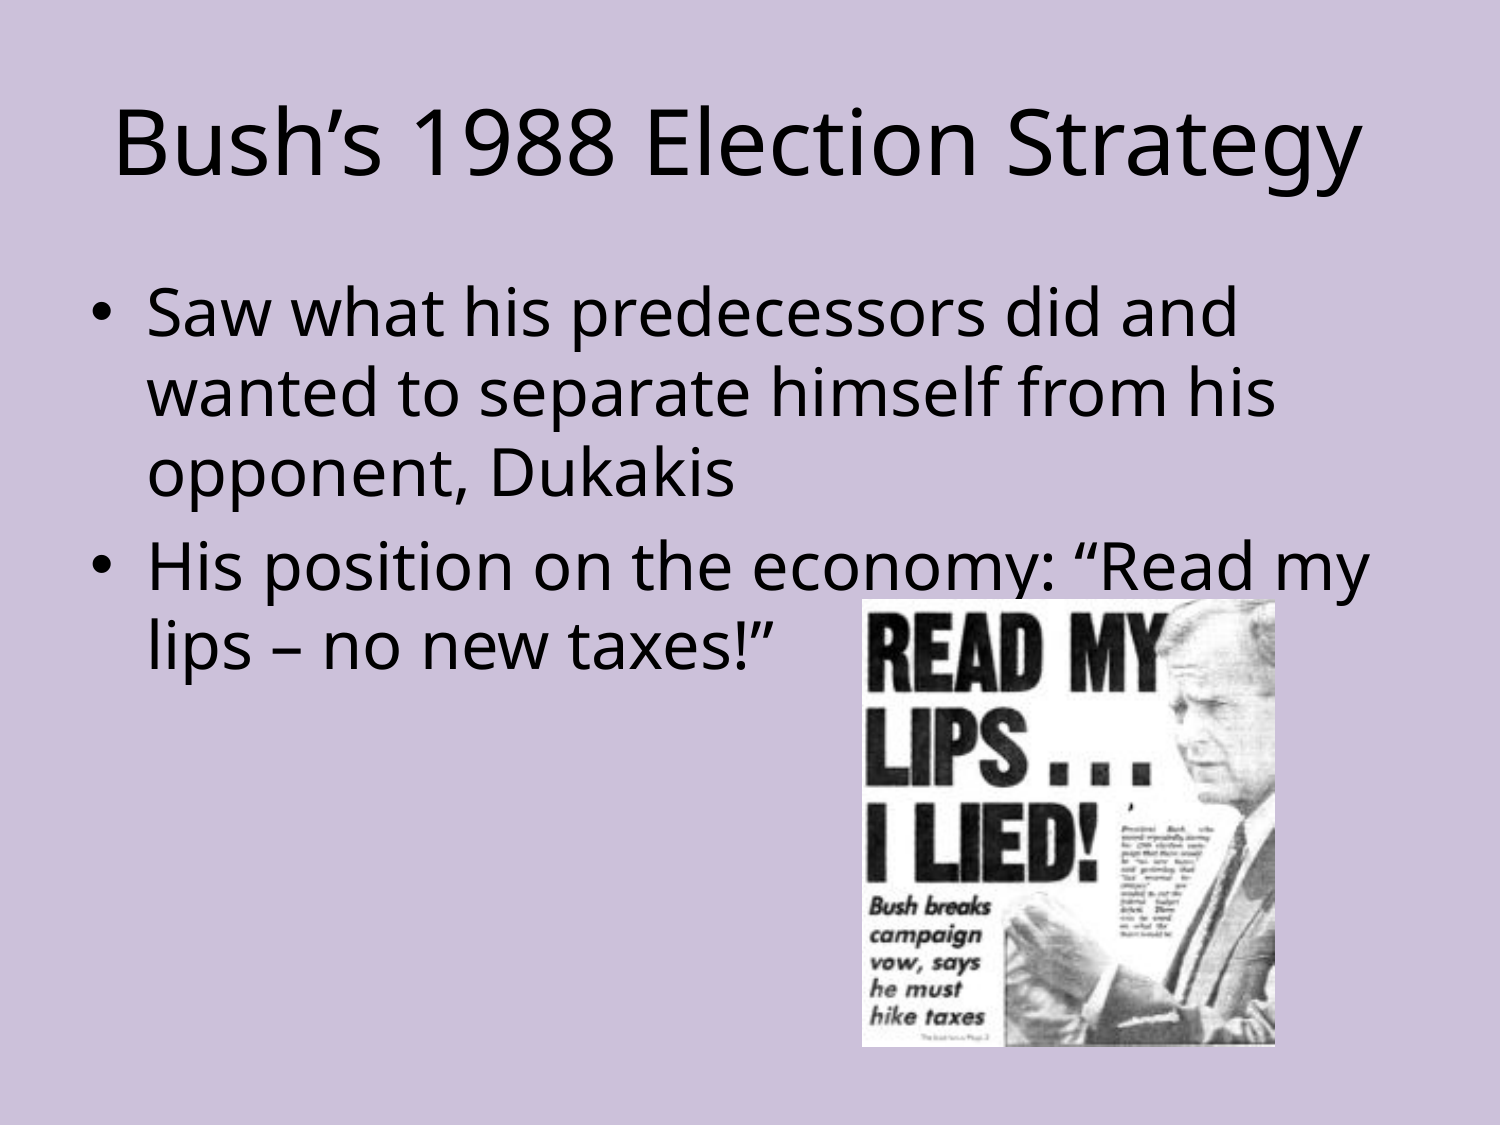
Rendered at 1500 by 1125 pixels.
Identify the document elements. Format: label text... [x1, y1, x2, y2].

list Saw what his predecessors did and wanted to separate himself from his opponent, Dukakis His position on the economy: “Read my lips – no new taxes!” [75, 262, 1425, 1005]
title Bush’s 1988 Election Strategy [75, 45, 1425, 233]
picture [862, 599, 1276, 1047]
